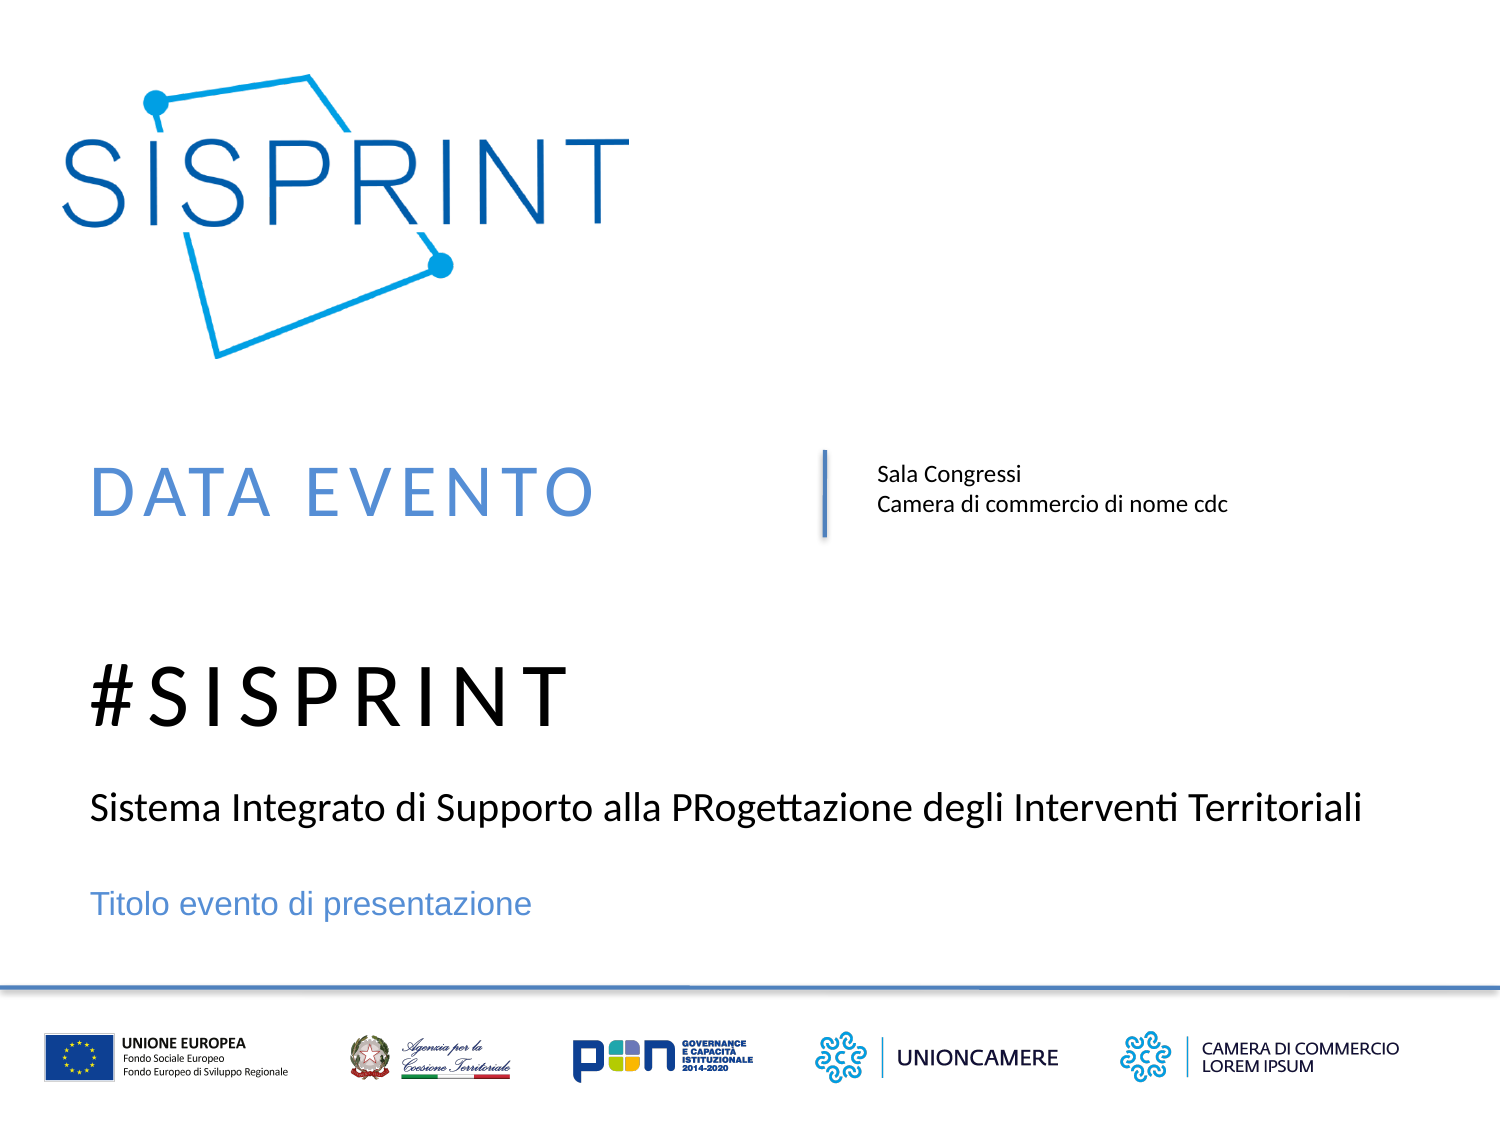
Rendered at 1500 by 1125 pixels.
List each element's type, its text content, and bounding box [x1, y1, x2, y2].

text_box Sala Congressi Camera di commercio di nome cdc [1037, 449, 1375, 525]
text_box DATA EVENTO [74, 434, 1037, 539]
picture [27, 981, 1423, 1125]
text_box Titolo evento di presentazione [74, 874, 1350, 930]
text_box #SISPRINT Sistema Integrato di Supporto alla PRogettazione degli Interventi Territoriali [75, 627, 1463, 838]
picture [62, 74, 629, 359]
